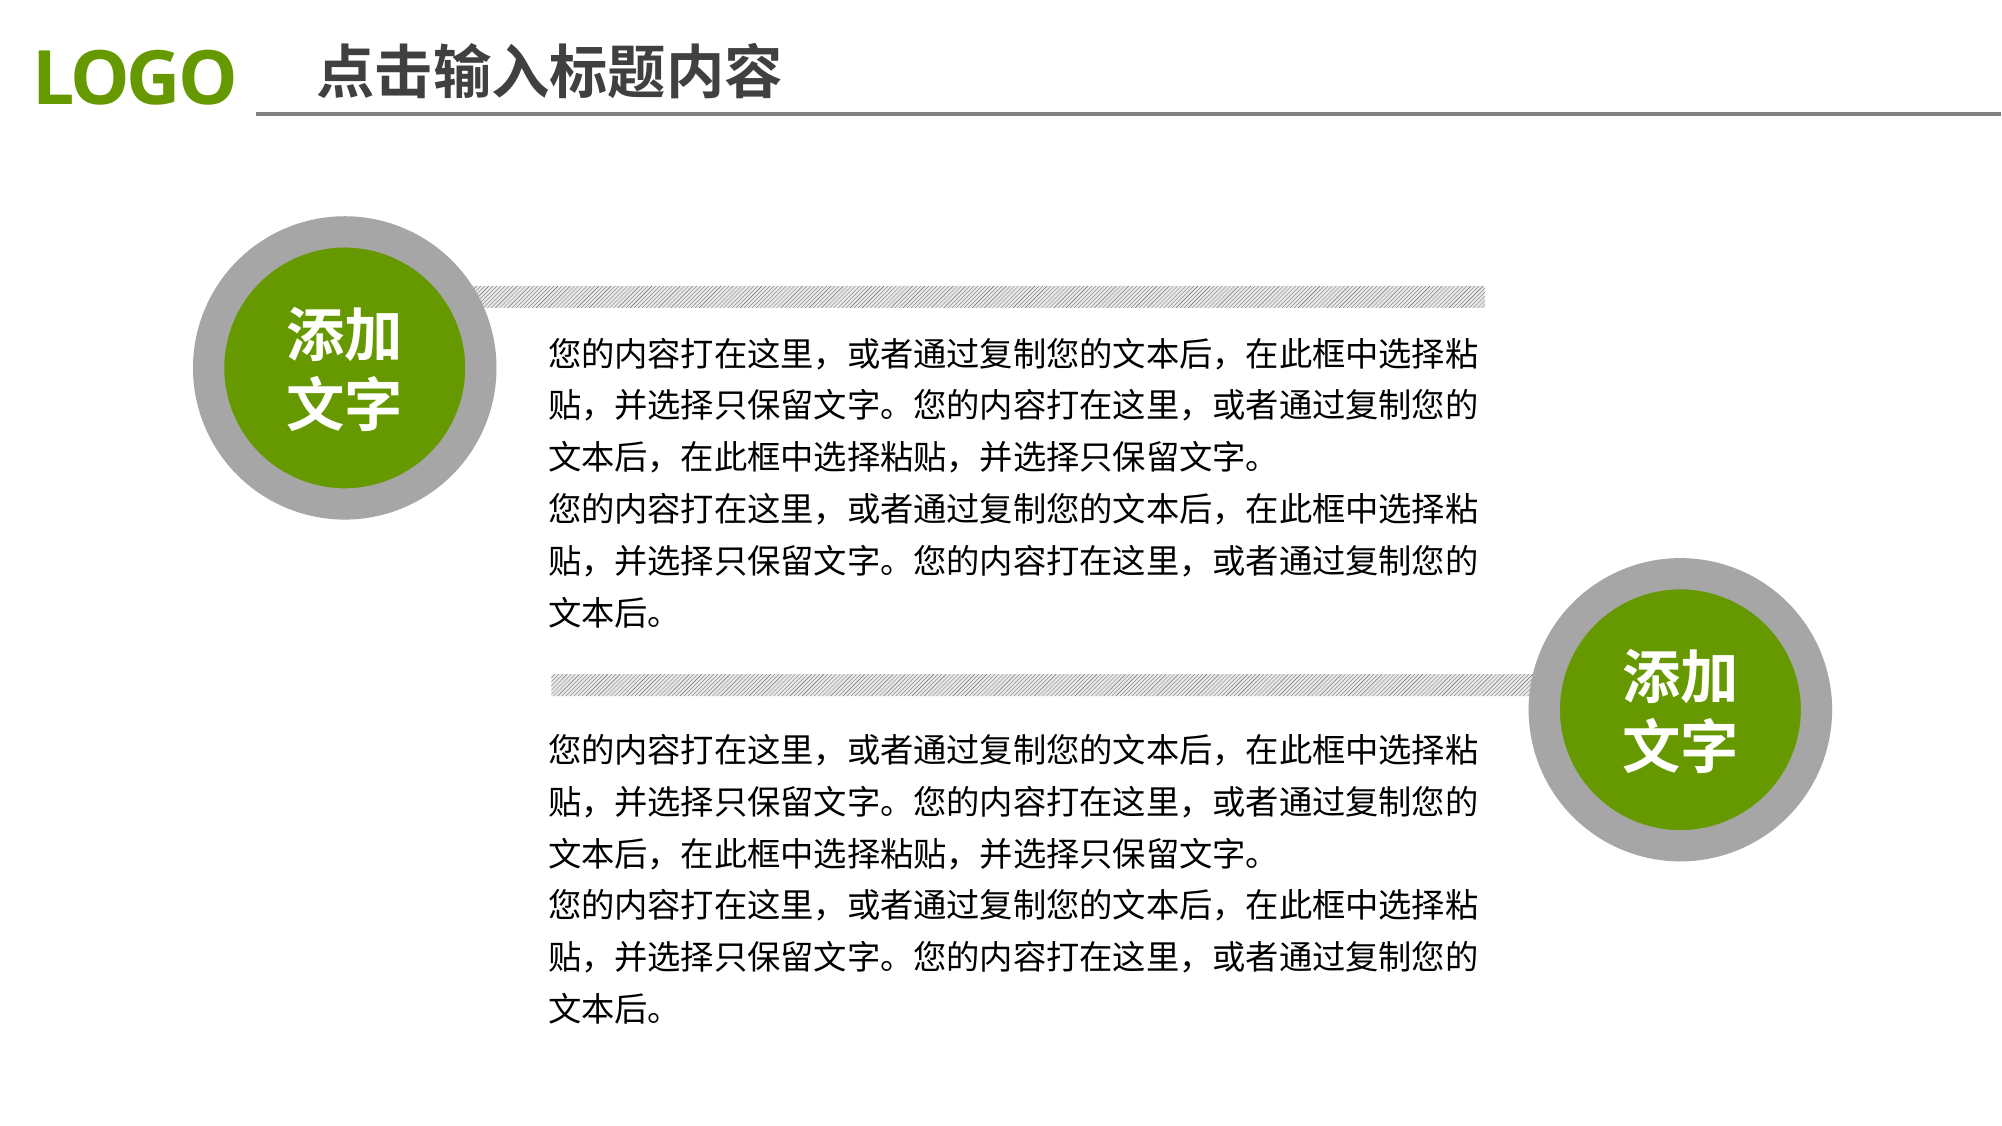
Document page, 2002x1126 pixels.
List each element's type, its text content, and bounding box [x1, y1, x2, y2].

text_box 点击输入标题内容 [279, 27, 820, 113]
text_box 添加文字 [1544, 573, 1817, 846]
text_box 添加文字 [208, 231, 481, 504]
text_box [455, 284, 1487, 310]
text_box 您的内容打在这里，或者通过复制您的文本后，在此框中选择粘贴，并选择只保留文字。您的内容打在这里，或者通过复制您的文本后，在此框中选择粘贴，并选择只保留文字。 您的内容打在这里，或者通过复制您的文本后，在此框中选择粘贴，并选择只保留文字。您的内容打在这里，或者通过复制您的文本后。 [533, 313, 1503, 640]
text_box [549, 672, 1549, 698]
text_box 您的内容打在这里，或者通过复制您的文本后，在此框中选择粘贴，并选择只保留文字。您的内容打在这里，或者通过复制您的文本后，在此框中选择粘贴，并选择只保留文字。 您的内容打在这里，或者通过复制您的文本后，在此框中选择粘贴，并选择只保留文字。您的内容打在这里，或者通过复制您的文本后。 [533, 709, 1503, 1036]
